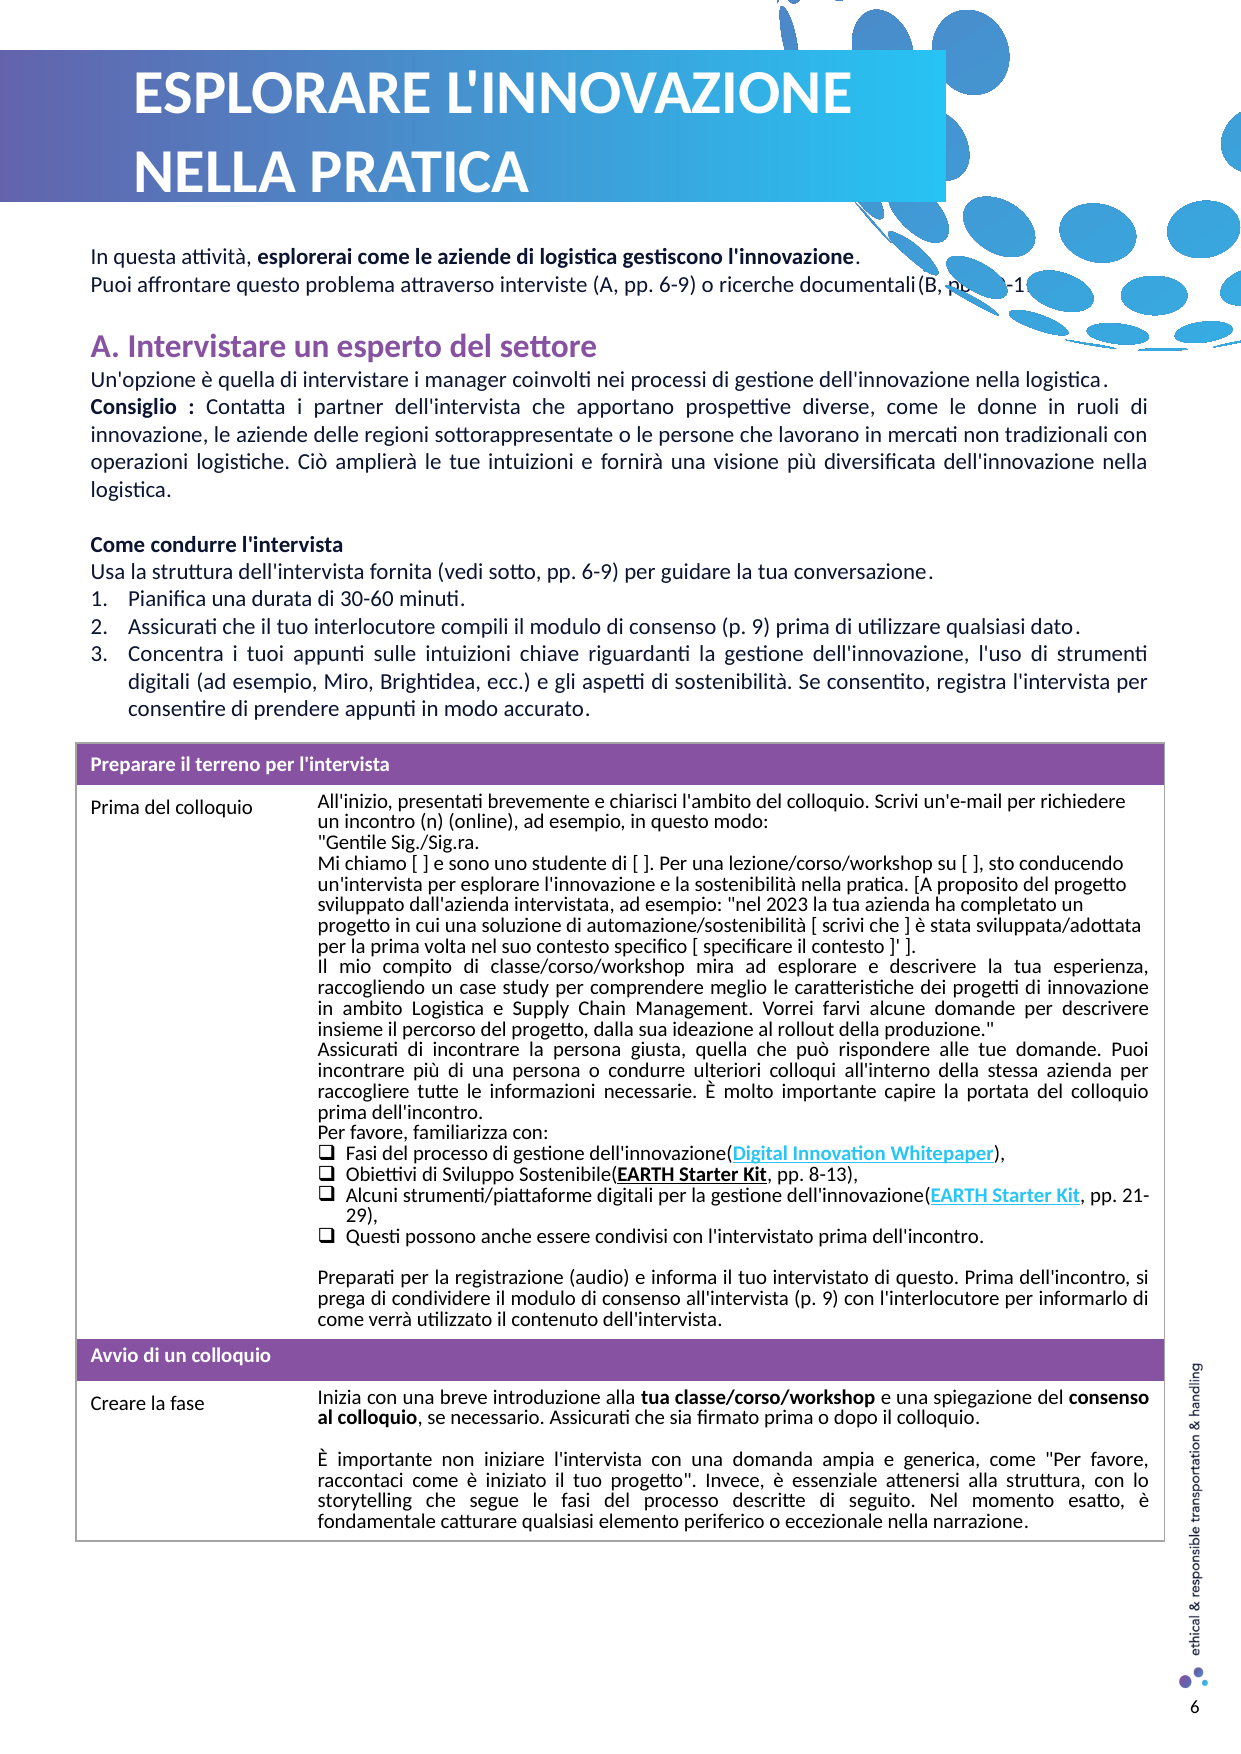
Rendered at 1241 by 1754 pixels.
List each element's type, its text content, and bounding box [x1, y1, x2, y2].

table_header Preparare il terreno per l'intervista [77, 744, 1164, 785]
text_box [1009, 310, 1069, 336]
text_box [963, 196, 1036, 257]
table_cell Avvio di un colloquio [77, 1339, 1164, 1381]
list ESPLORARE L'INNOVAZIONE NELLA PRATICA [0, 50, 946, 202]
table_cell Inizia con una breve introduzione alla tua classe/corso/workshop e una spiegazione del consenso al colloquio, se necessario. Assicurati che sia firmato prima o dopo il colloquio. È importante non iniziare l'intervista con una domanda ampia e generica, come "Per favore, raccontaci come è iniziato il tuo progetto". Invece, è essenziale attenersi alla struttura, con lo storytelling che segue le fasi del processo descritte di seguito. Nel momento esatto, è fondamentale catturare qualsiasi elemento periferico o eccezionale nella narrazione. [303, 1381, 1164, 1540]
text_box [779, 6, 799, 50]
text_box [1213, 340, 1241, 348]
text_box [1221, 112, 1241, 172]
text_box [1167, 200, 1240, 258]
table_cell Creare la fase [77, 1381, 303, 1540]
text_box [788, 0, 800, 4]
text_box [946, 114, 970, 181]
text_box [932, 10, 1010, 95]
text_box [855, 202, 939, 276]
text_box [1059, 203, 1137, 263]
text_box [852, 9, 913, 50]
text_box [1174, 321, 1233, 343]
text_box [1121, 276, 1188, 316]
text_box [888, 202, 949, 243]
text_box [1086, 323, 1149, 345]
table_cell Prima del colloquio [77, 785, 303, 1339]
picture [1179, 1357, 1217, 1680]
slide_number 6 [1153, 1676, 1215, 1736]
text_box [945, 285, 999, 316]
table_cell All'inizio, presentati brevemente e chiarisci l'ambito del colloquio. Scrivi un'e-mail per richiedere un incontro (n) (online), ad esempio, in questo modo: "Gentile Sig./Sig.ra. Mi chiamo [ ] e sono uno studente di [ ]. Per una lezione/corso/workshop su [ ], sto conducendo un'intervista per esplorare l'innovazione e la sostenibilità nella pratica. [A proposito del progetto sviluppato dall'azienda intervistata, ad esempio: "nel 2023 la tua azienda ha completato un progetto in cui una soluzione di automazione/sostenibilità [ scrivi che ] è stata sviluppata/adottata per la prima volta nel suo contesto specifico [ specificare il contesto ]' ]. Il mio compito di classe/corso/workshop mira ad esplorare e descrivere la tua esperienza, raccogliendo un case study per comprendere meglio le caratteristiche dei progetti di innovazione in ambito Logistica e Supply Chain Management. Vorrei farvi alcune domande per descrivere insieme il percorso del progetto, dalla sua ideazione al rollout della produzione." Assicurati di incontrare la persona giusta, quella che può rispondere alle tue domande. Puoi incontrare più di una persona o condurre ulteriori colloqui all'interno della stessa azienda per raccogliere tutte le informazioni necessarie. È molto importante capire la portata del colloquio prima dell'incontro. Per favore, familiarizza con: Fasi del processo di gestione dell'innovazione(Digital Innovation Whitepaper), Obiettivi di Sviluppo Sostenibile(EARTH Starter Kit, pp. 8-13), Alcuni strumenti/piattaforme digitali per la gestione dell'innovazione(EARTH Starter Kit, pp. 21-29), Questi possono anche essere condivisi con l'intervistato prima dell'incontro. Preparati per la registrazione (audio) e informa il tuo intervistato di questo. Prima dell'incontro, si prega di condividere il modulo di consenso all'intervista (p. 9) con l'interlocutore per informarlo di come verrà utilizzato il contenuto dell'intervista. [303, 785, 1164, 1339]
text_box [946, 256, 1008, 299]
list In questa attività, esplorerai come le aziende di logistica gestiscono l'innovazione. Puoi affrontare questo problema attraverso interviste (A, pp. 6-9) o ricerche documentali(B, pp. 10-11). A. Intervistare un esperto del settore Un'opzione è quella di intervistare i manager coinvolti nei processi di gestione dell'innovazione nella logistica. Consiglio : Contatta i partner dell'intervista che apportano prospettive diverse, come le donne in ruoli di innovazione, le aziende delle regioni sottorappresentate o le persone che lavorano in mercati non tradizionali con operazioni logistiche. Ciò amplierà le tue intuizioni e fornirà una visione più diversificata dell'innovazione nella logistica. Come condurre l'intervista Usa la struttura dell'intervista fornita (vedi sotto, pp. 6-9) per guidare la tua conversazione. Pianifica una durata di 30-60 minuti. Assicurati che il tuo interlocutore compili il modulo di consenso (p. 9) prima di utilizzare qualsiasi dato. Concentra i tuoi appunti sulle intuizioni chiave riguardanti la gestione dell'innovazione, l'uso di strumenti digitali (ad esempio, Miro, Brightidea, ecc.) e gli aspetti di sostenibilità. Se consentito, registra l'intervista per consentire di prendere appunti in modo accurato. [75, 237, 1165, 742]
text_box [1026, 270, 1094, 312]
text_box [1065, 339, 1117, 349]
text_box [1220, 270, 1241, 306]
